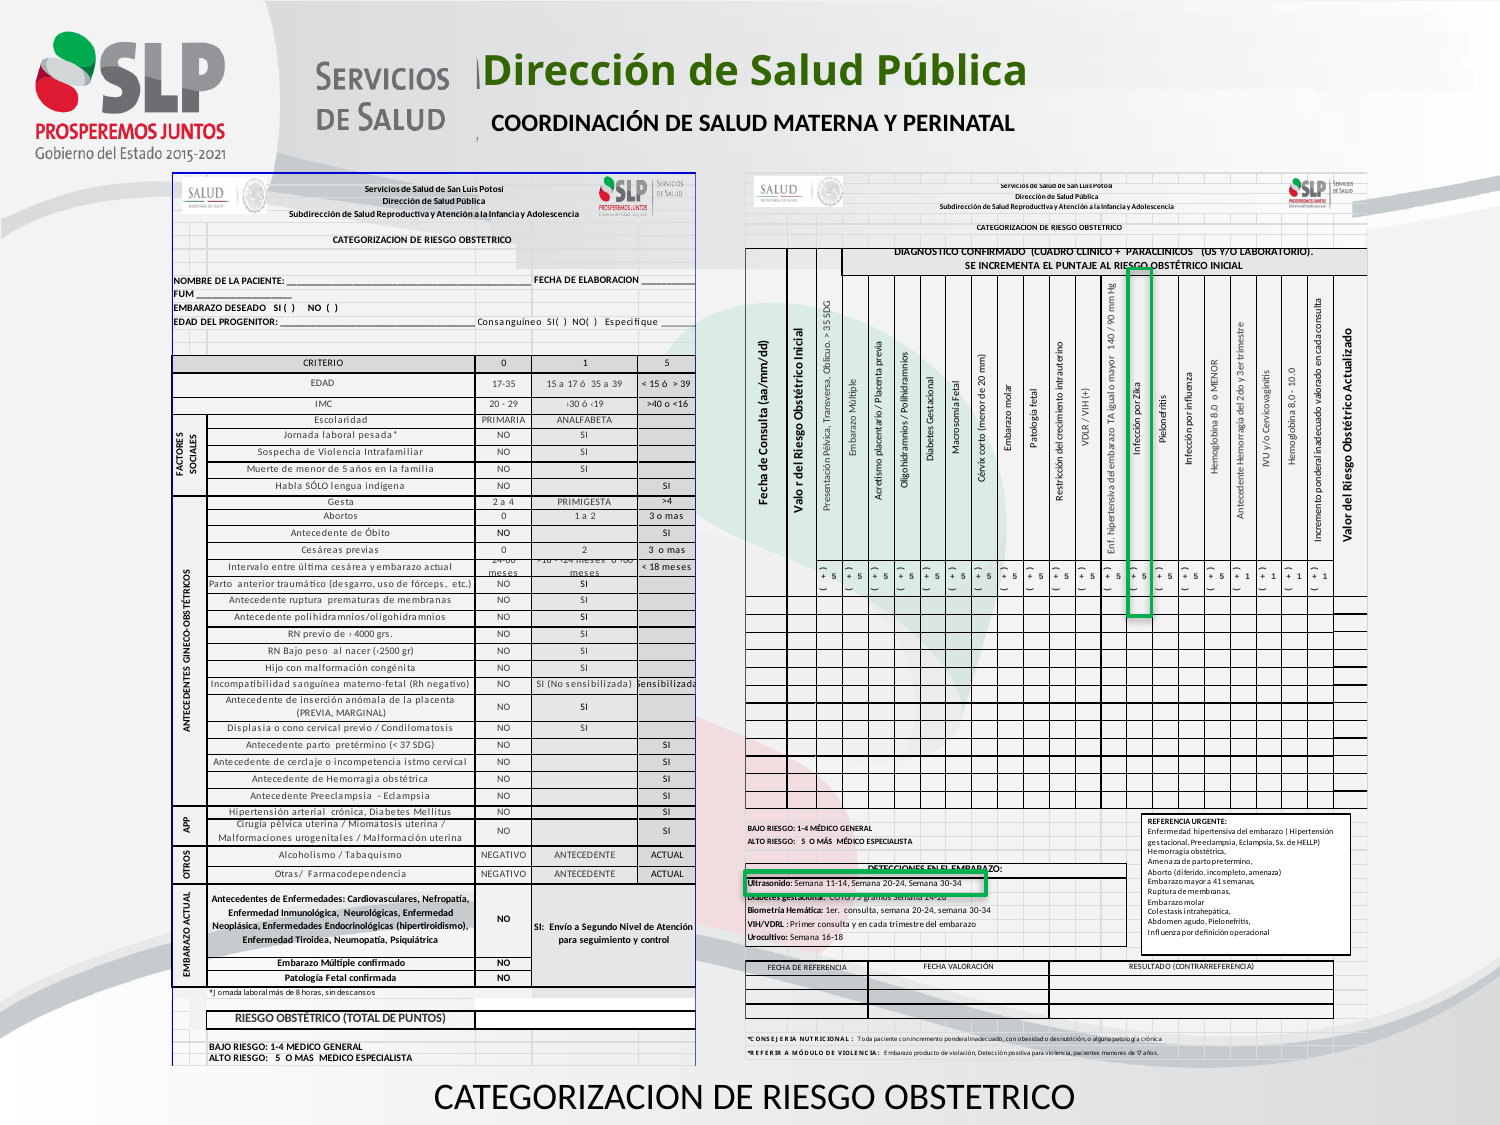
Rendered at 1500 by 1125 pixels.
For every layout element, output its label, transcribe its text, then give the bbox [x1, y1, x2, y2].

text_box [491, 114, 1365, 269]
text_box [466, 89, 1340, 170]
text_box CATEGORIZACION DE RIESGO OBSTETRICO [419, 1064, 1152, 1125]
picture [0, 0, 1500, 1125]
